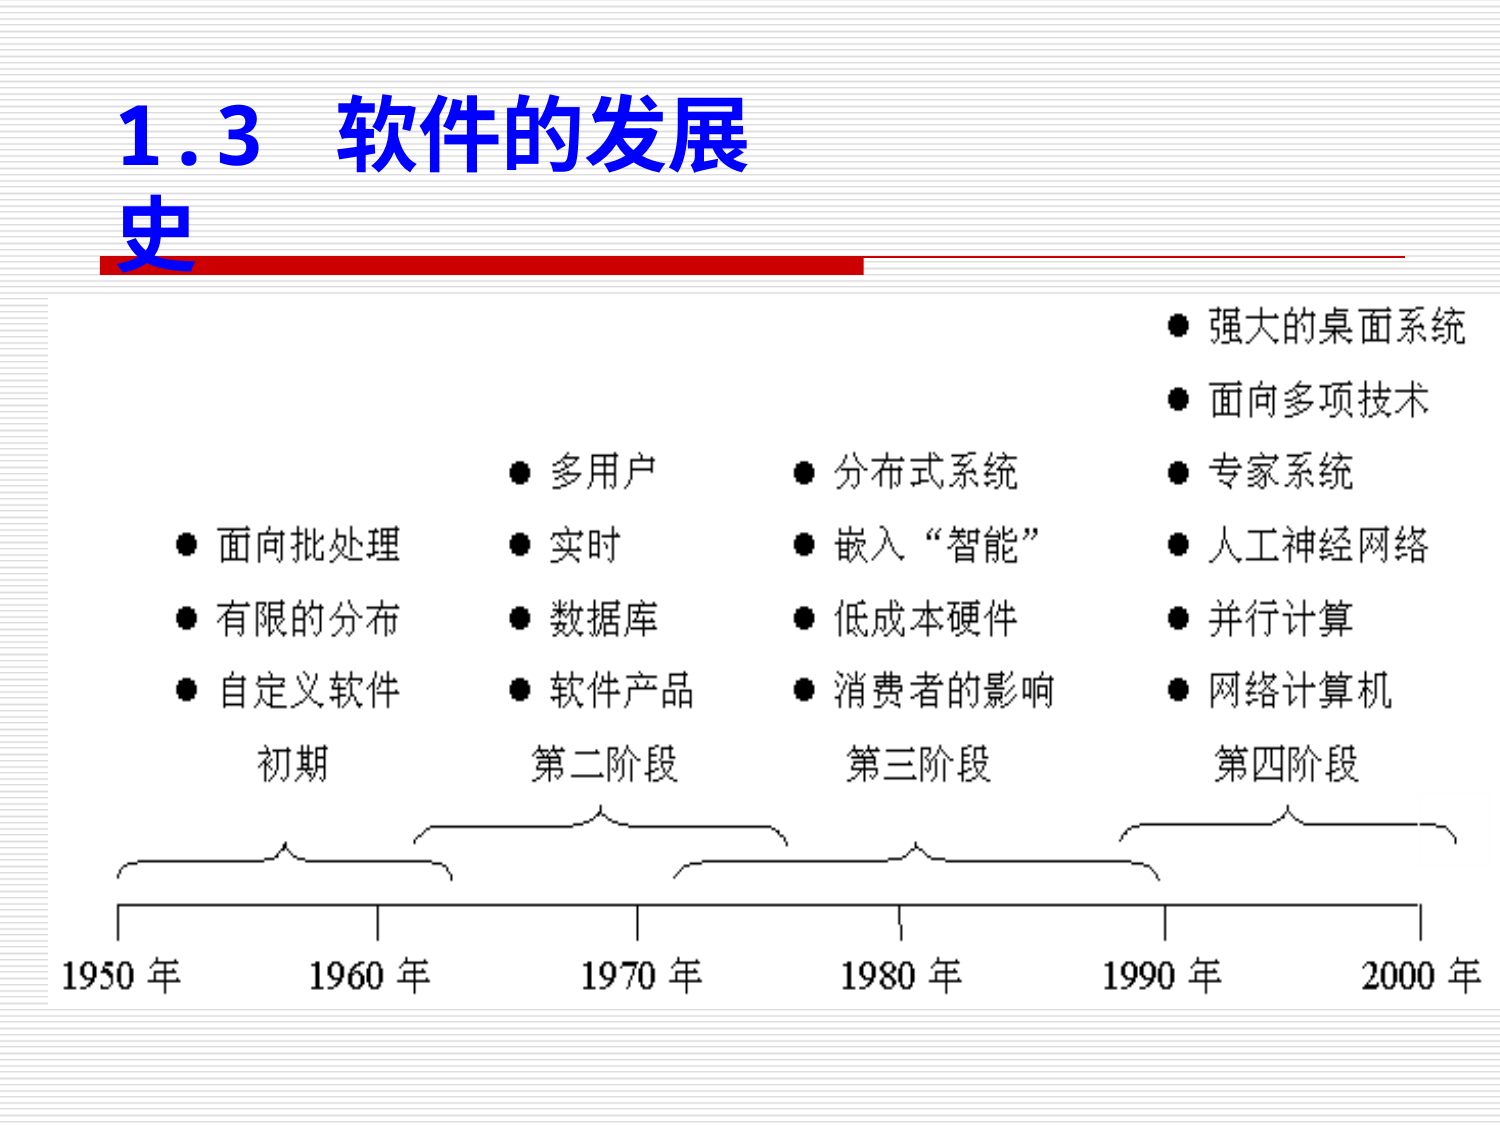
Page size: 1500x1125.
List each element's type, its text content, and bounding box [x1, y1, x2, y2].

text_box 1.3 软件的发展史 [100, 75, 839, 290]
picture [0, 0, 1500, 1125]
